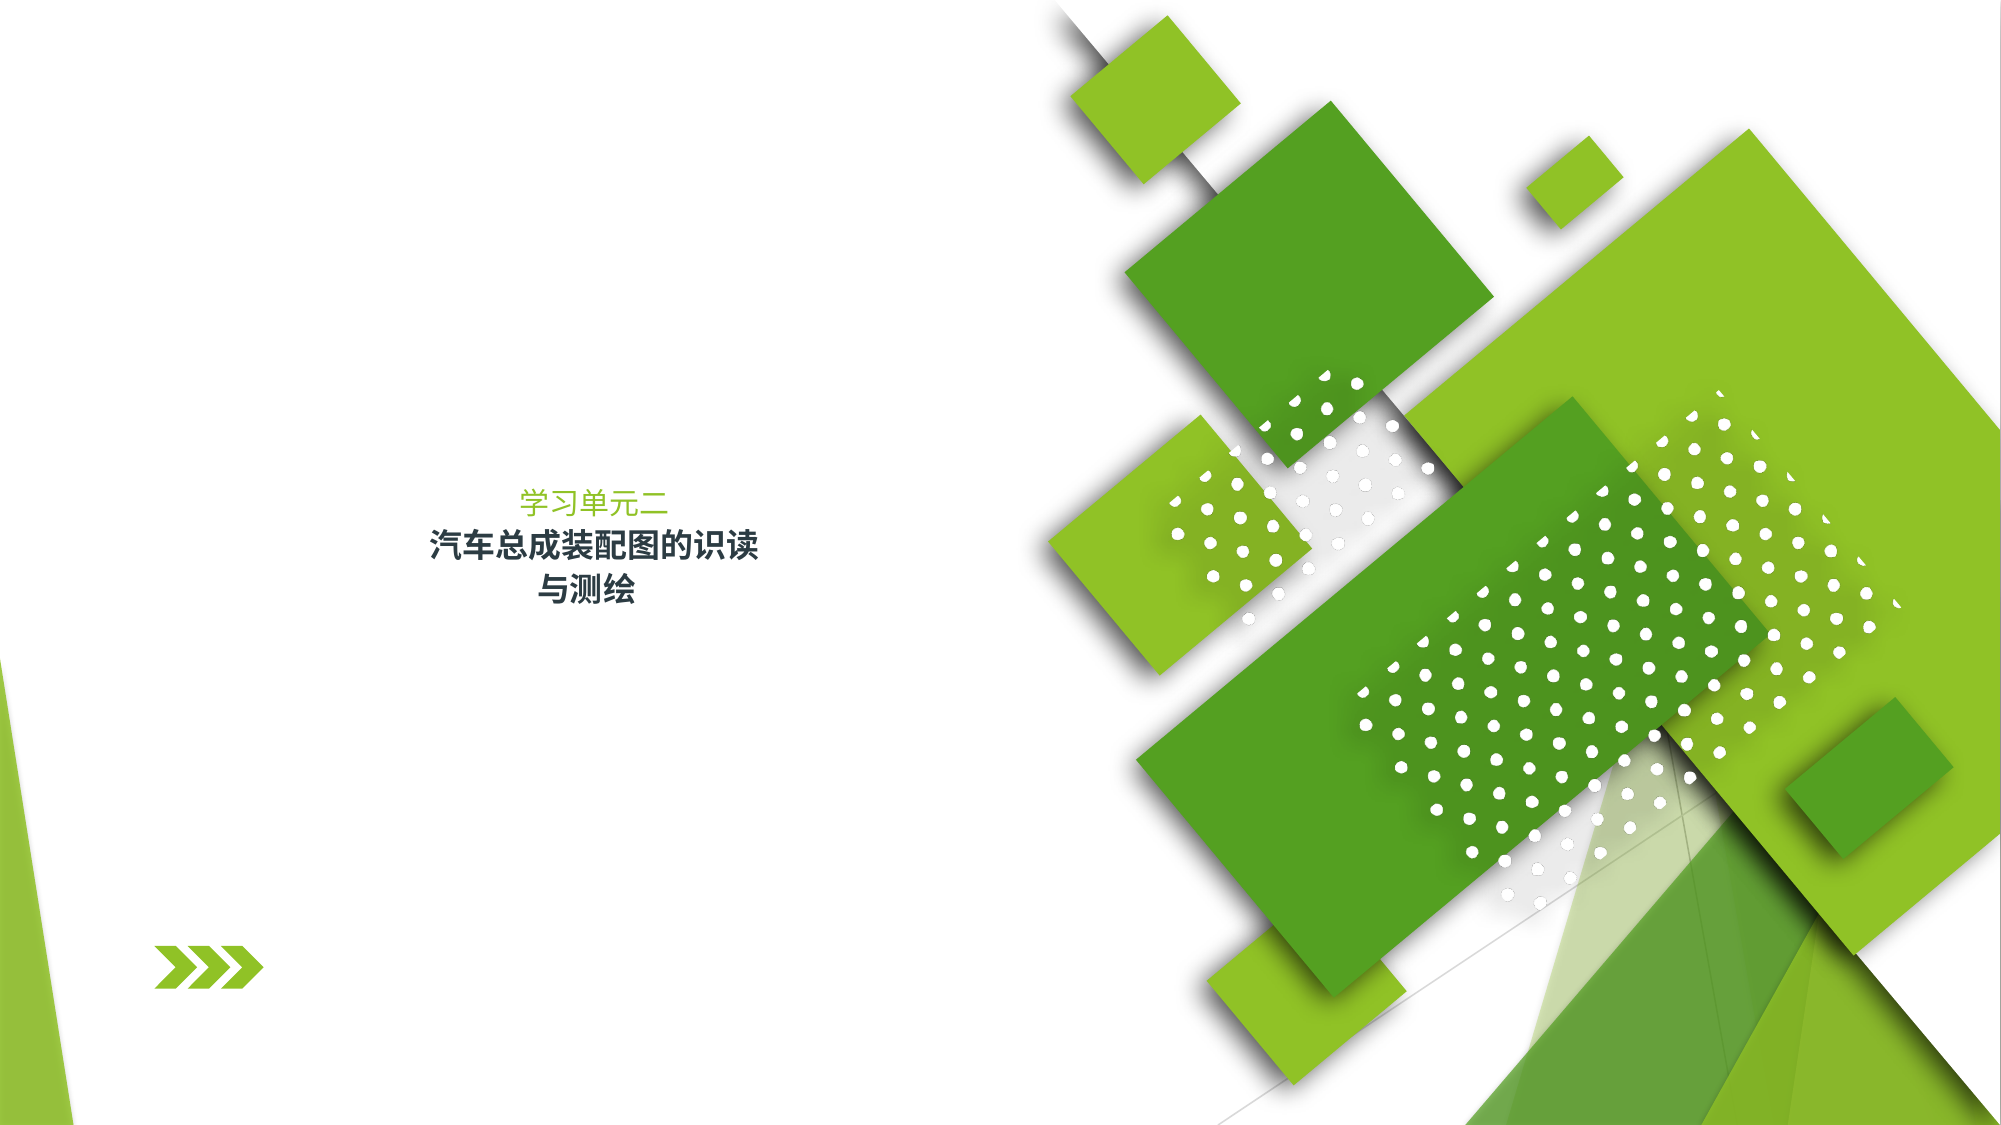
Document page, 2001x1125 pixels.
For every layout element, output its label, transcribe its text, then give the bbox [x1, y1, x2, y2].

picture [1342, 390, 1902, 923]
picture [1154, 354, 1442, 629]
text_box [153, 945, 265, 990]
title 学习单元二 汽车总成装配图的识读 与测绘 [154, 354, 1035, 727]
